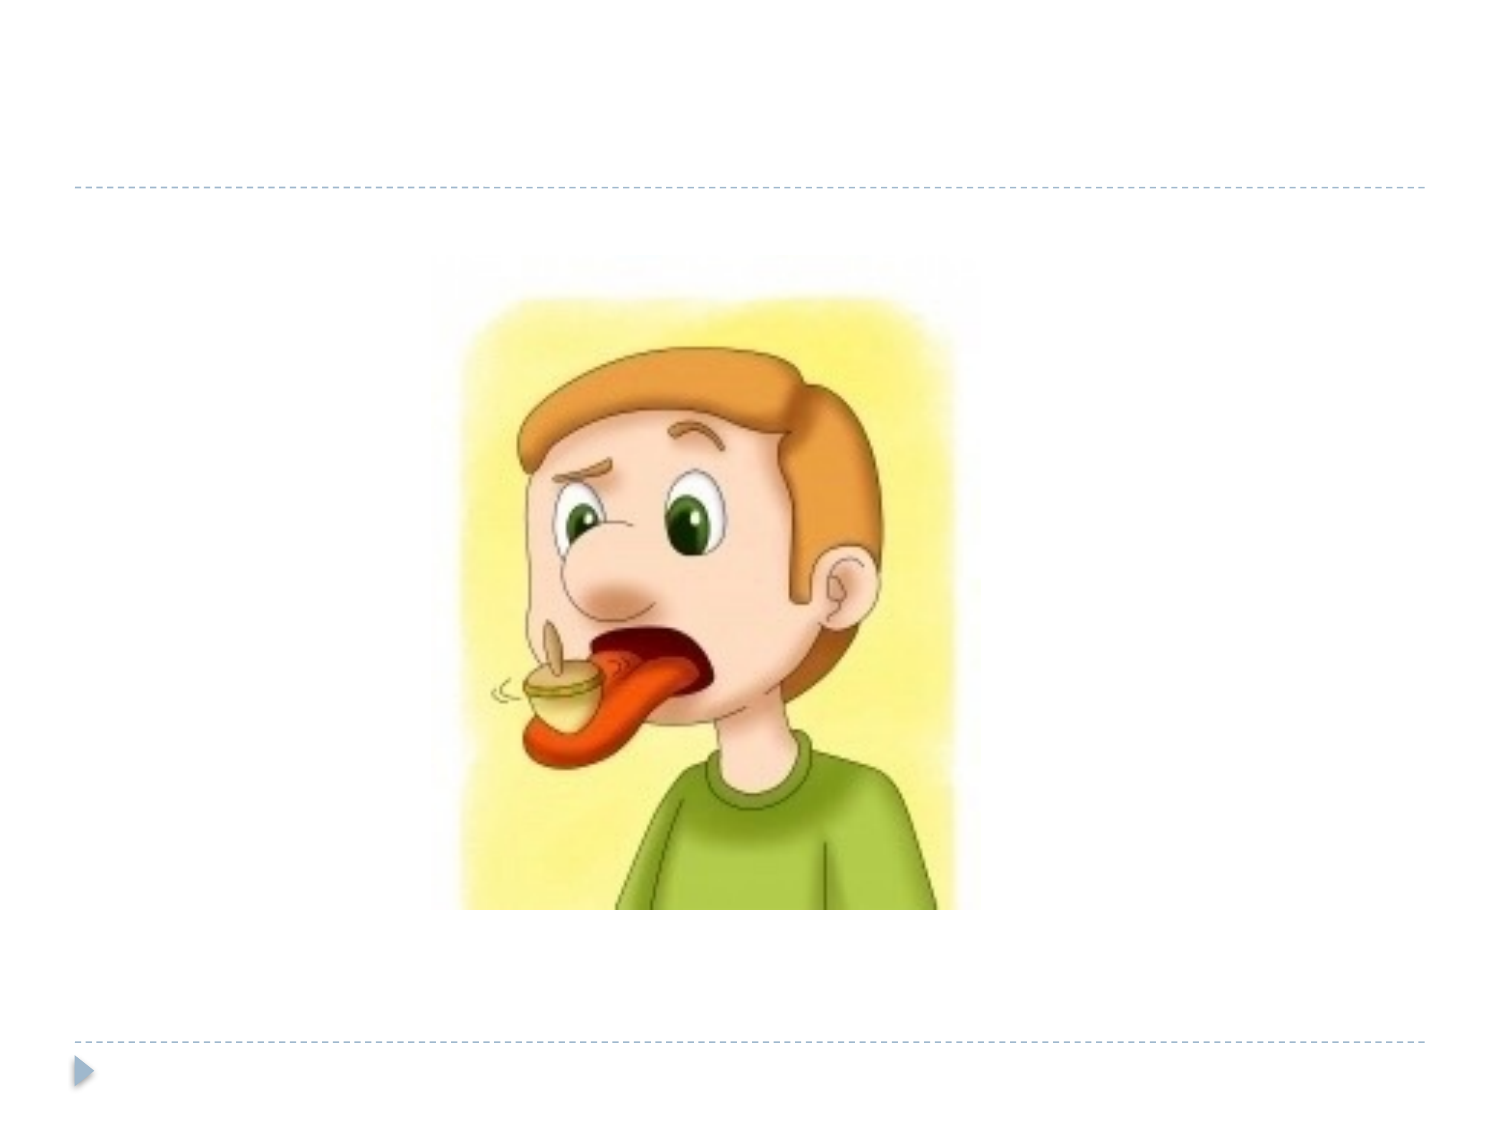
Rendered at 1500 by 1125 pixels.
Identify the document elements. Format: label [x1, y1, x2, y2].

picture [430, 255, 982, 910]
